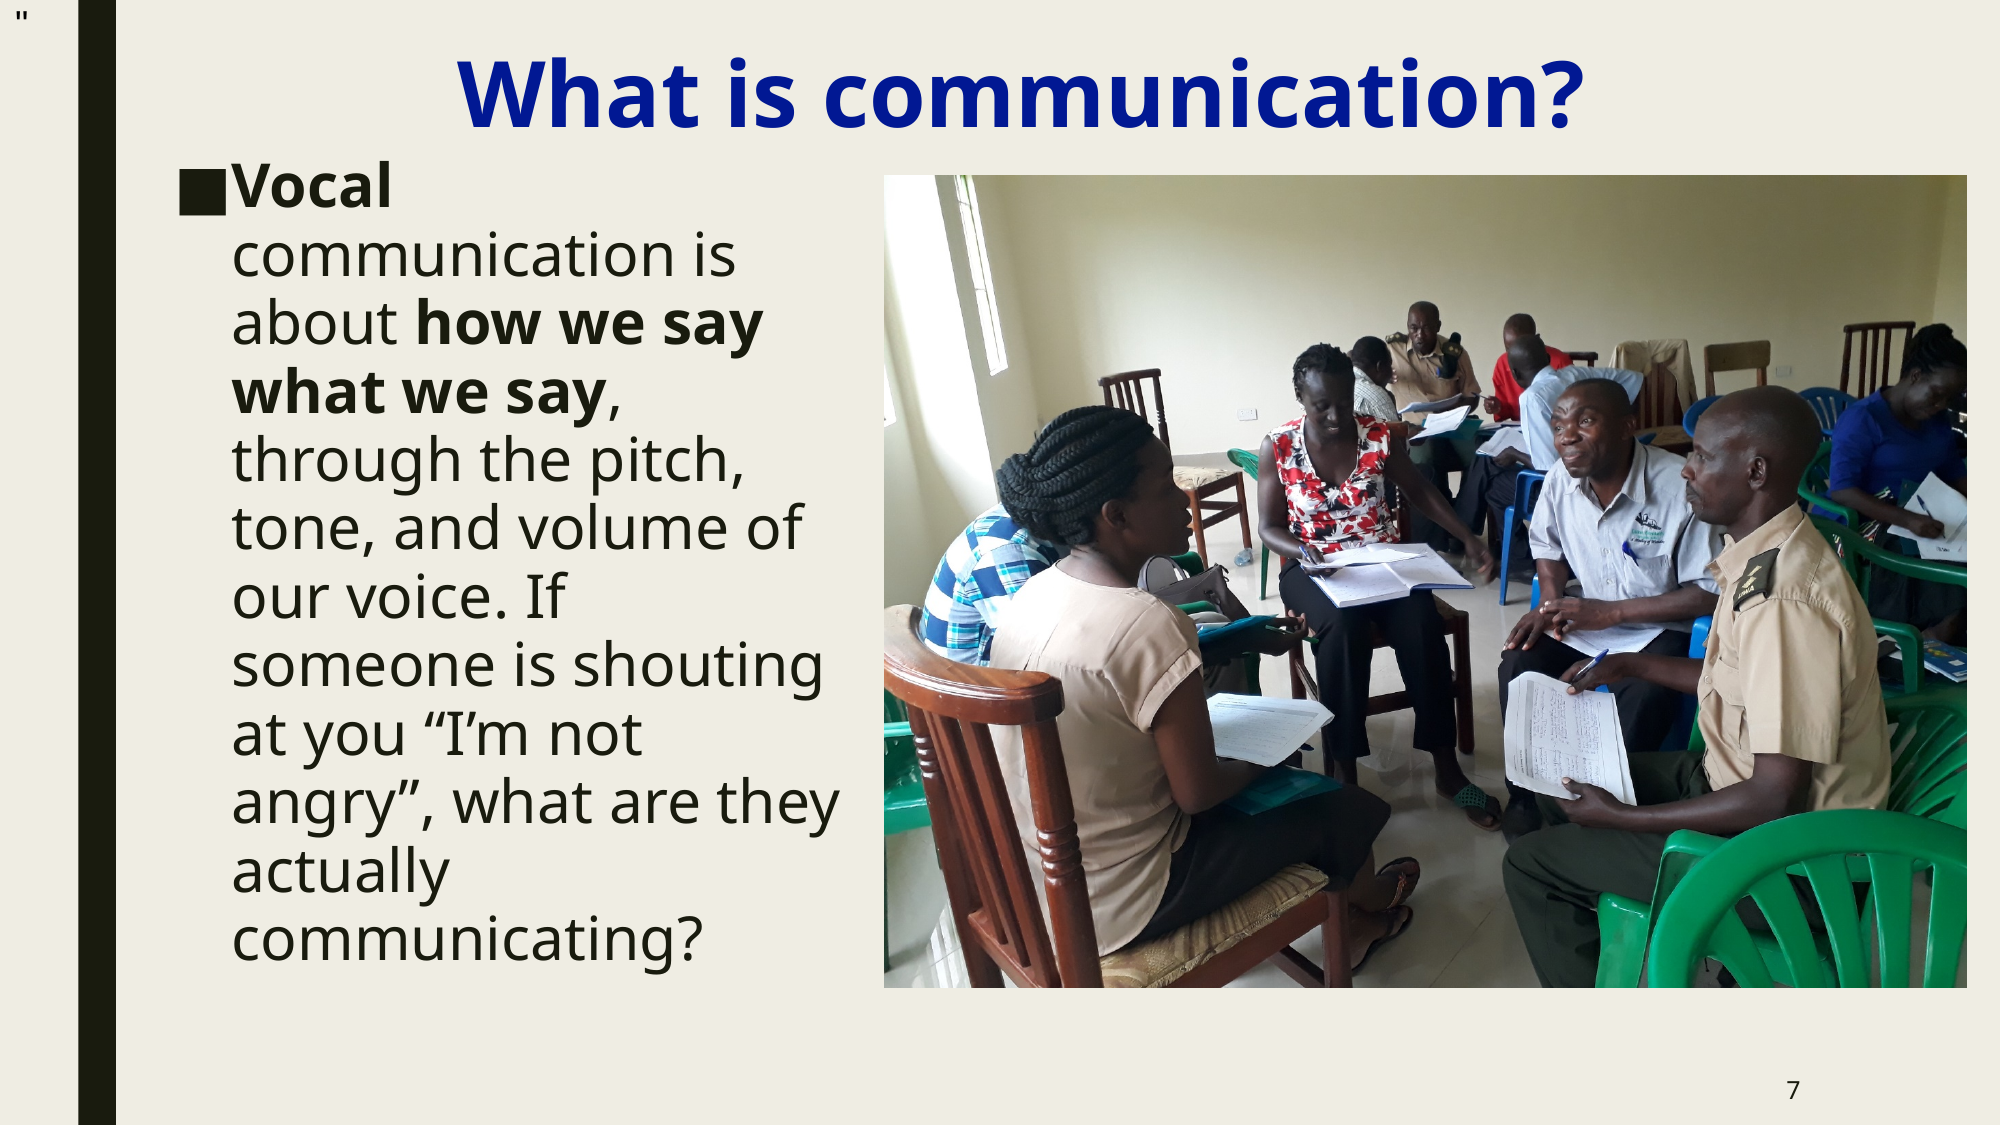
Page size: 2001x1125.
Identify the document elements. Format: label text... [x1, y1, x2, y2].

slide_number 7 [1553, 1058, 1816, 1125]
list Vocal communication is about how we say what we say, through the pitch, tone, and volume of our voice. If someone is shouting at you “I’m not angry”, what are they actually communicating? [159, 145, 861, 988]
text_box . " [0, 0, 44, 53]
picture [884, 175, 1967, 988]
title What is communication? [159, 41, 1885, 176]
